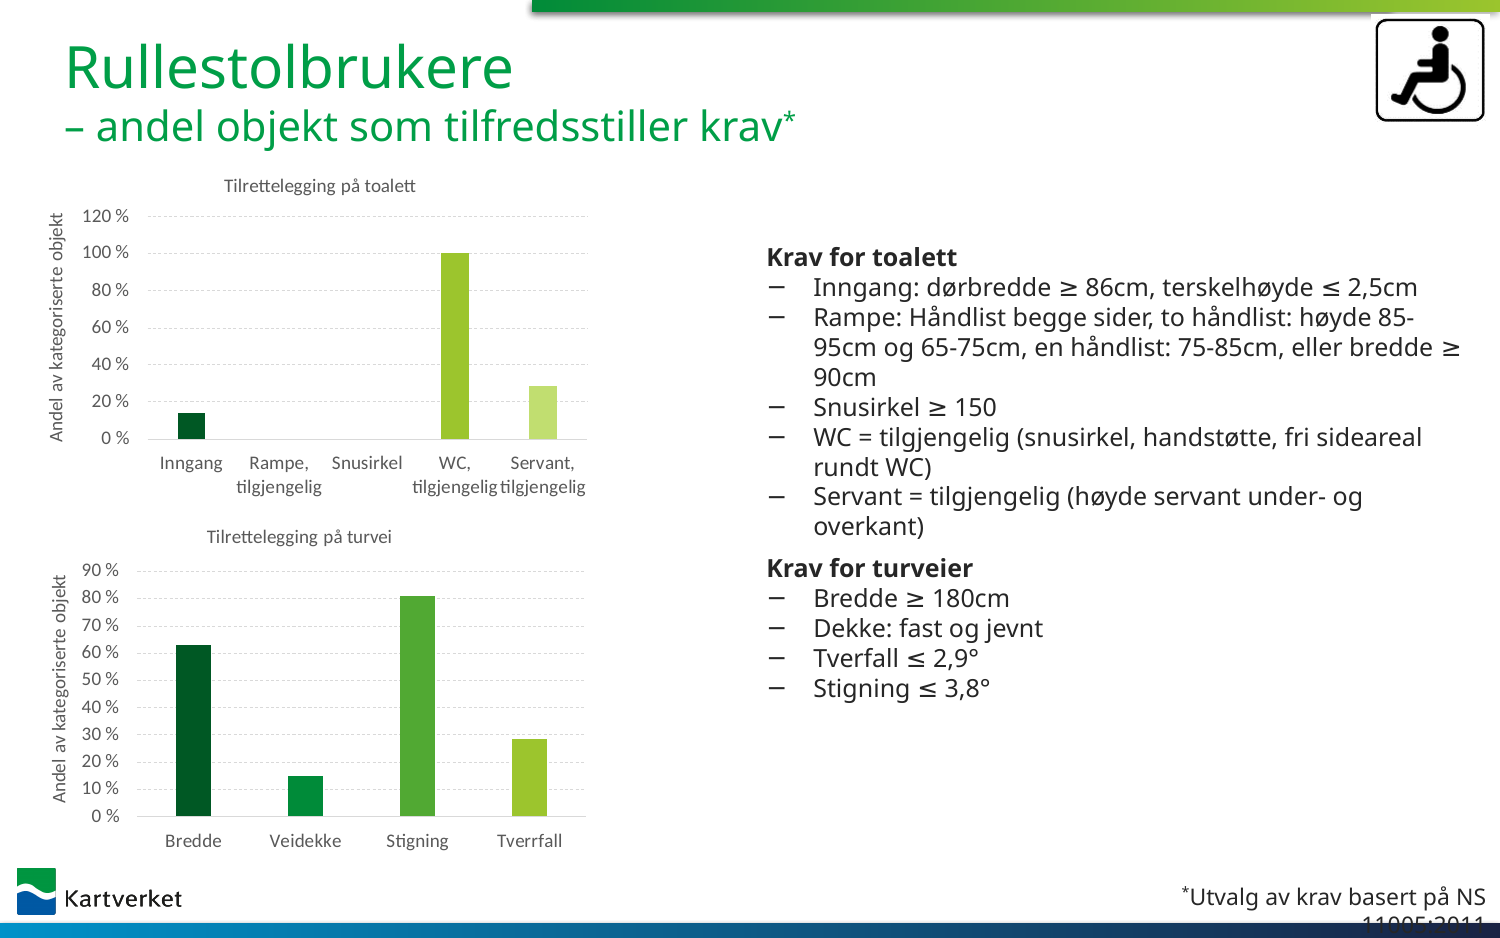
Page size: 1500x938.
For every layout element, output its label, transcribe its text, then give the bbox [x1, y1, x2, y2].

picture [41, 166, 598, 505]
text_box Krav for toalett Inngang: dørbredde ≥ 86cm, terskelhøyde ≤ 2,5cm Rampe: Håndlist begge sider, to håndlist: høyde 85-95cm og 65-75cm, en håndlist: 75-85cm, eller bredde ≥ 90cm Snusirkel ≥ 150 WC = tilgjengelig (snusirkel, handstøtte, fri sideareal rundt WC) Servant = tilgjengelig (høyde servant under- og overkant) [751, 234, 1483, 545]
picture [41, 520, 597, 859]
picture [1371, 13, 1491, 127]
text_box Rullestolbrukere – andel objekt som tilfredsstiller krav* [49, 14, 1431, 158]
text_box Krav for turveier Bredde ≥ 180cm Dekke: fast og jevnt Tverfall ≤ 2,9° Stigning ≤ 3,8° [751, 545, 1483, 710]
text_box *Utvalg av krav basert på NS 11005:2011 [1068, 873, 1500, 938]
